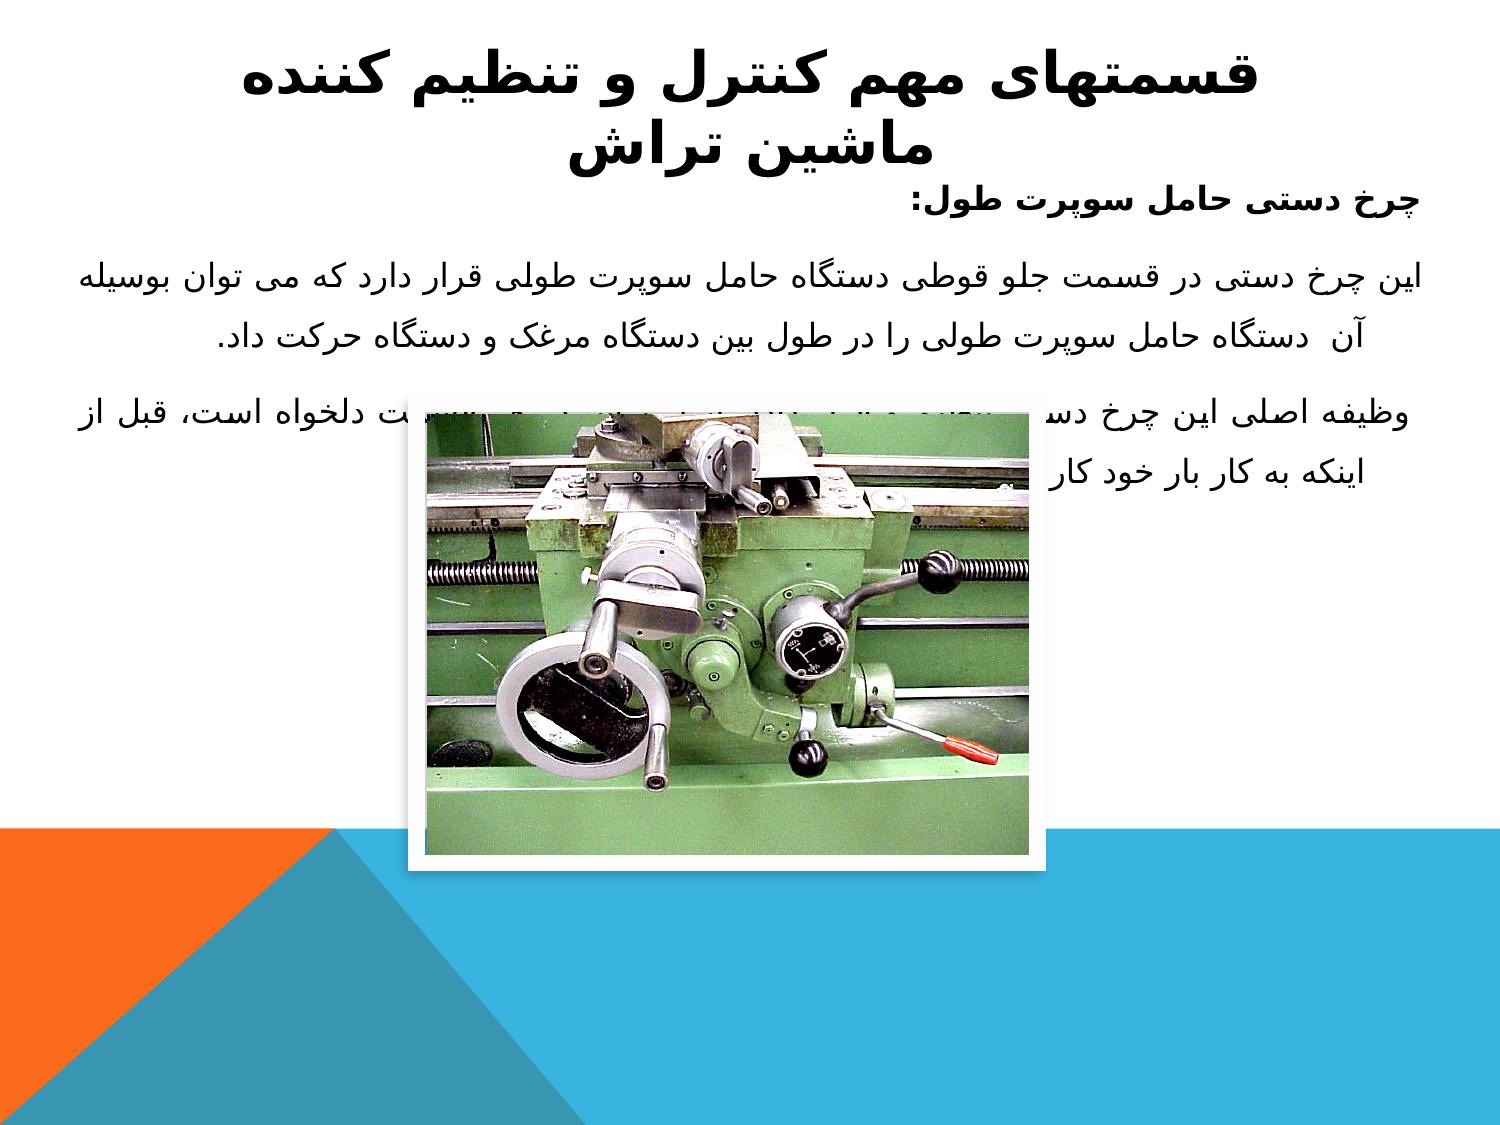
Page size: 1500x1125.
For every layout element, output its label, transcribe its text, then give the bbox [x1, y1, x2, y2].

list چرخ دستی حامل سوپرت طول: این چرخ دستی در قسمت جلو قوطی دستگاه حامل سوپرت طولی قرار دارد که می توان بوسیله آن دستگاه حامل سوپرت طولی را در طول بین دستگاه مرغک و دستگاه حرکت داد. وظیفه اصلی این چرخ دستی تنظیم و قرار دادن ابزار برش در هر قسمت دلخواه است، قبل از اینکه به کار بار خود کار داده شود. [62, 149, 1438, 800]
picture [424, 412, 1030, 855]
title قسمتهای مهم کنترل و تنظیم کننده ماشین تراش [135, 60, 1369, 149]
